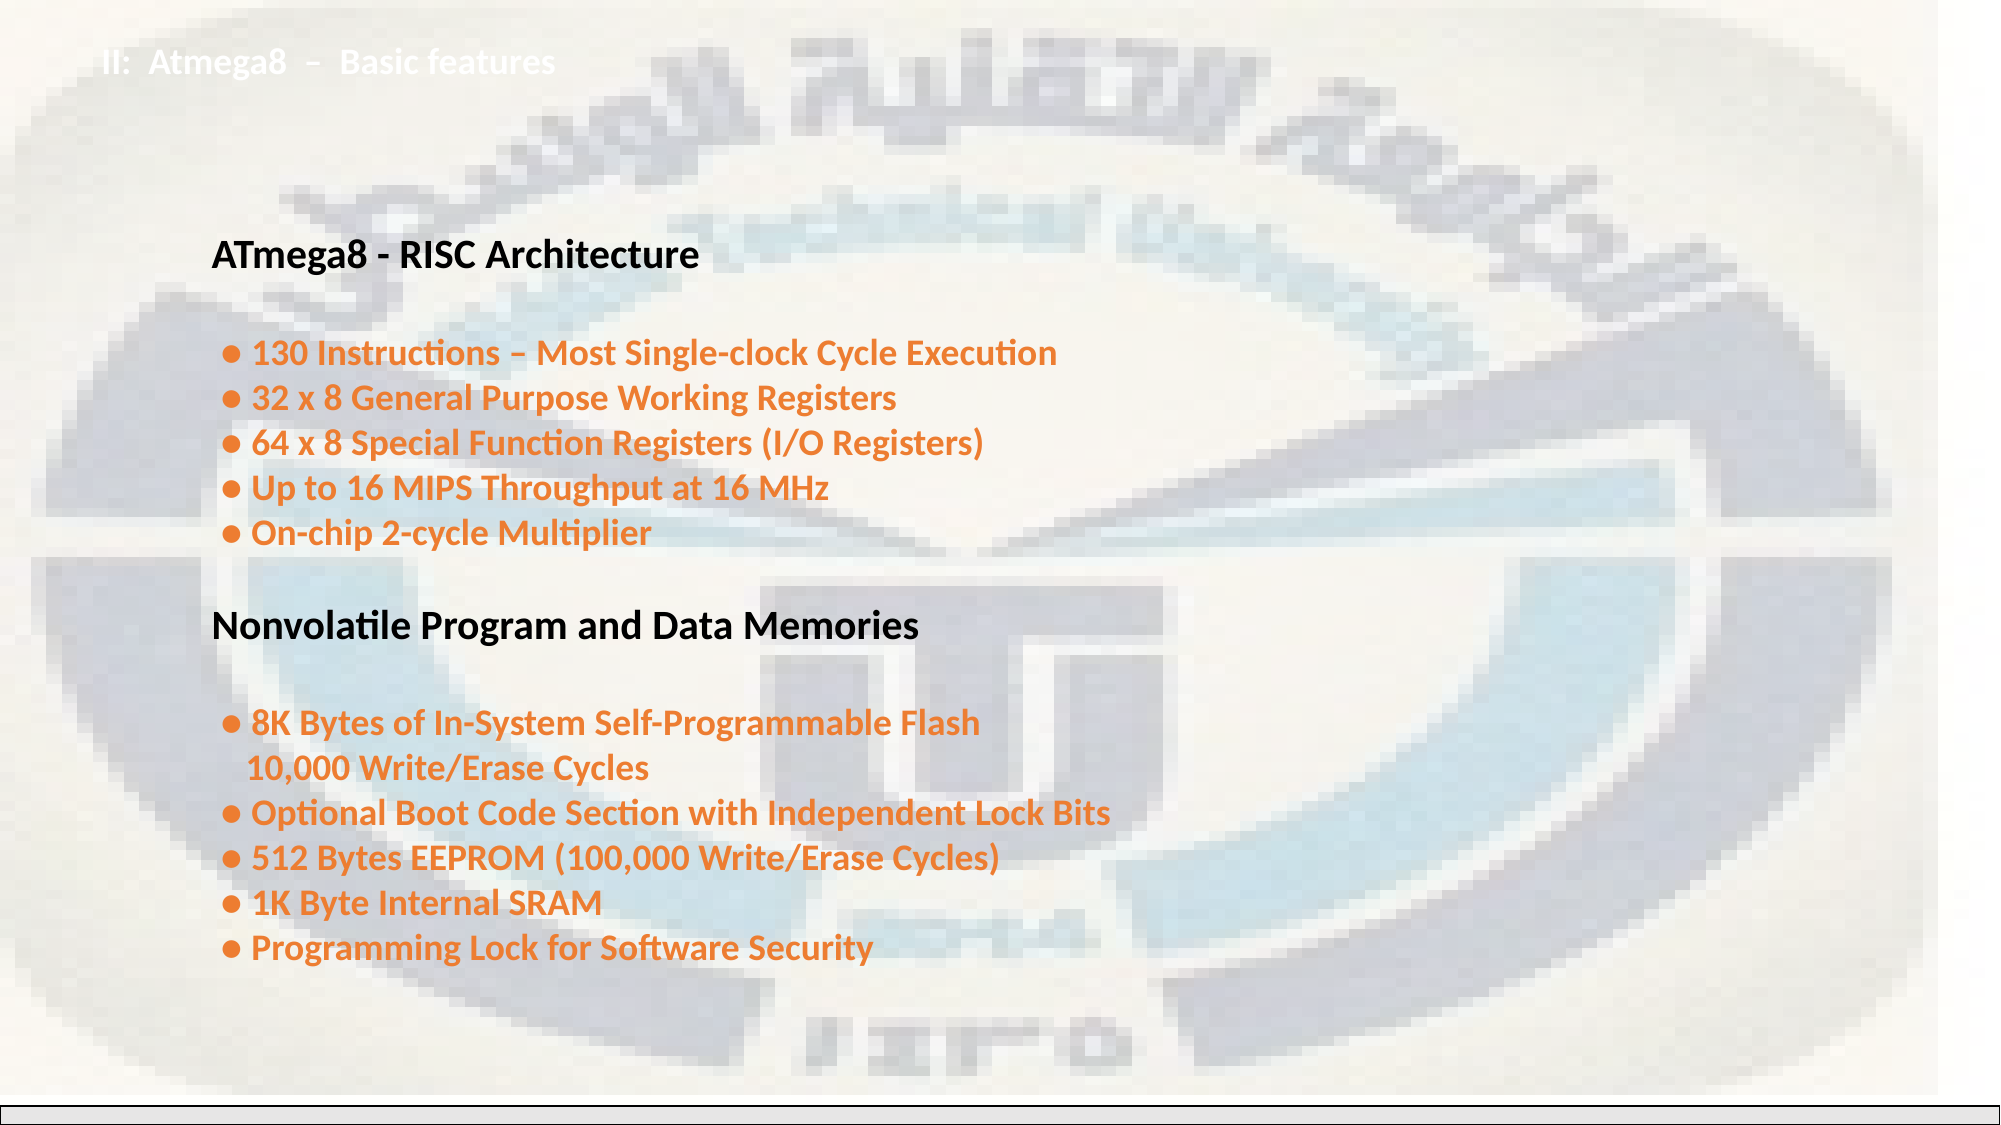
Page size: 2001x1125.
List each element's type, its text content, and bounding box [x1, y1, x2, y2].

text_box Label Operator Operand[s] ;Comment INIT: mov ax, bx ; Copy contents of bx into ax Label - INIT: Operator - mov Operands - ax and bx Comment - alphanumeric string between ; and \n Not case sensitive Unlike other assemblers, destination operand is first mov is the mnemonic that the assembler translates into an opcode [0, 0, 2000, 1105]
text_box [0, 1105, 2000, 1125]
text_box II: Atmega8 – Basic features [86, 29, 1457, 90]
text_box ATmega8 - RISC Architecture ● 130 Instructions – Most Single-clock Cycle Execution ● 32 x 8 General Purpose Working Registers ● 64 x 8 Special Function Registers (I/O Registers) ● Up to 16 MIPS Throughput at 16 MHz ● On-chip 2-cycle Multiplier Nonvolatile Program and Data Memories ● 8K Bytes of In-System Self-Programmable Flash 10,000 Write/Erase Cycles ● Optional Boot Code Section with Independent Lock Bits ● 512 Bytes EEPROM (100,000 Write/Erase Cycles) ● 1K Byte Internal SRAM ● Programming Lock for Software Security [196, 219, 1804, 1084]
